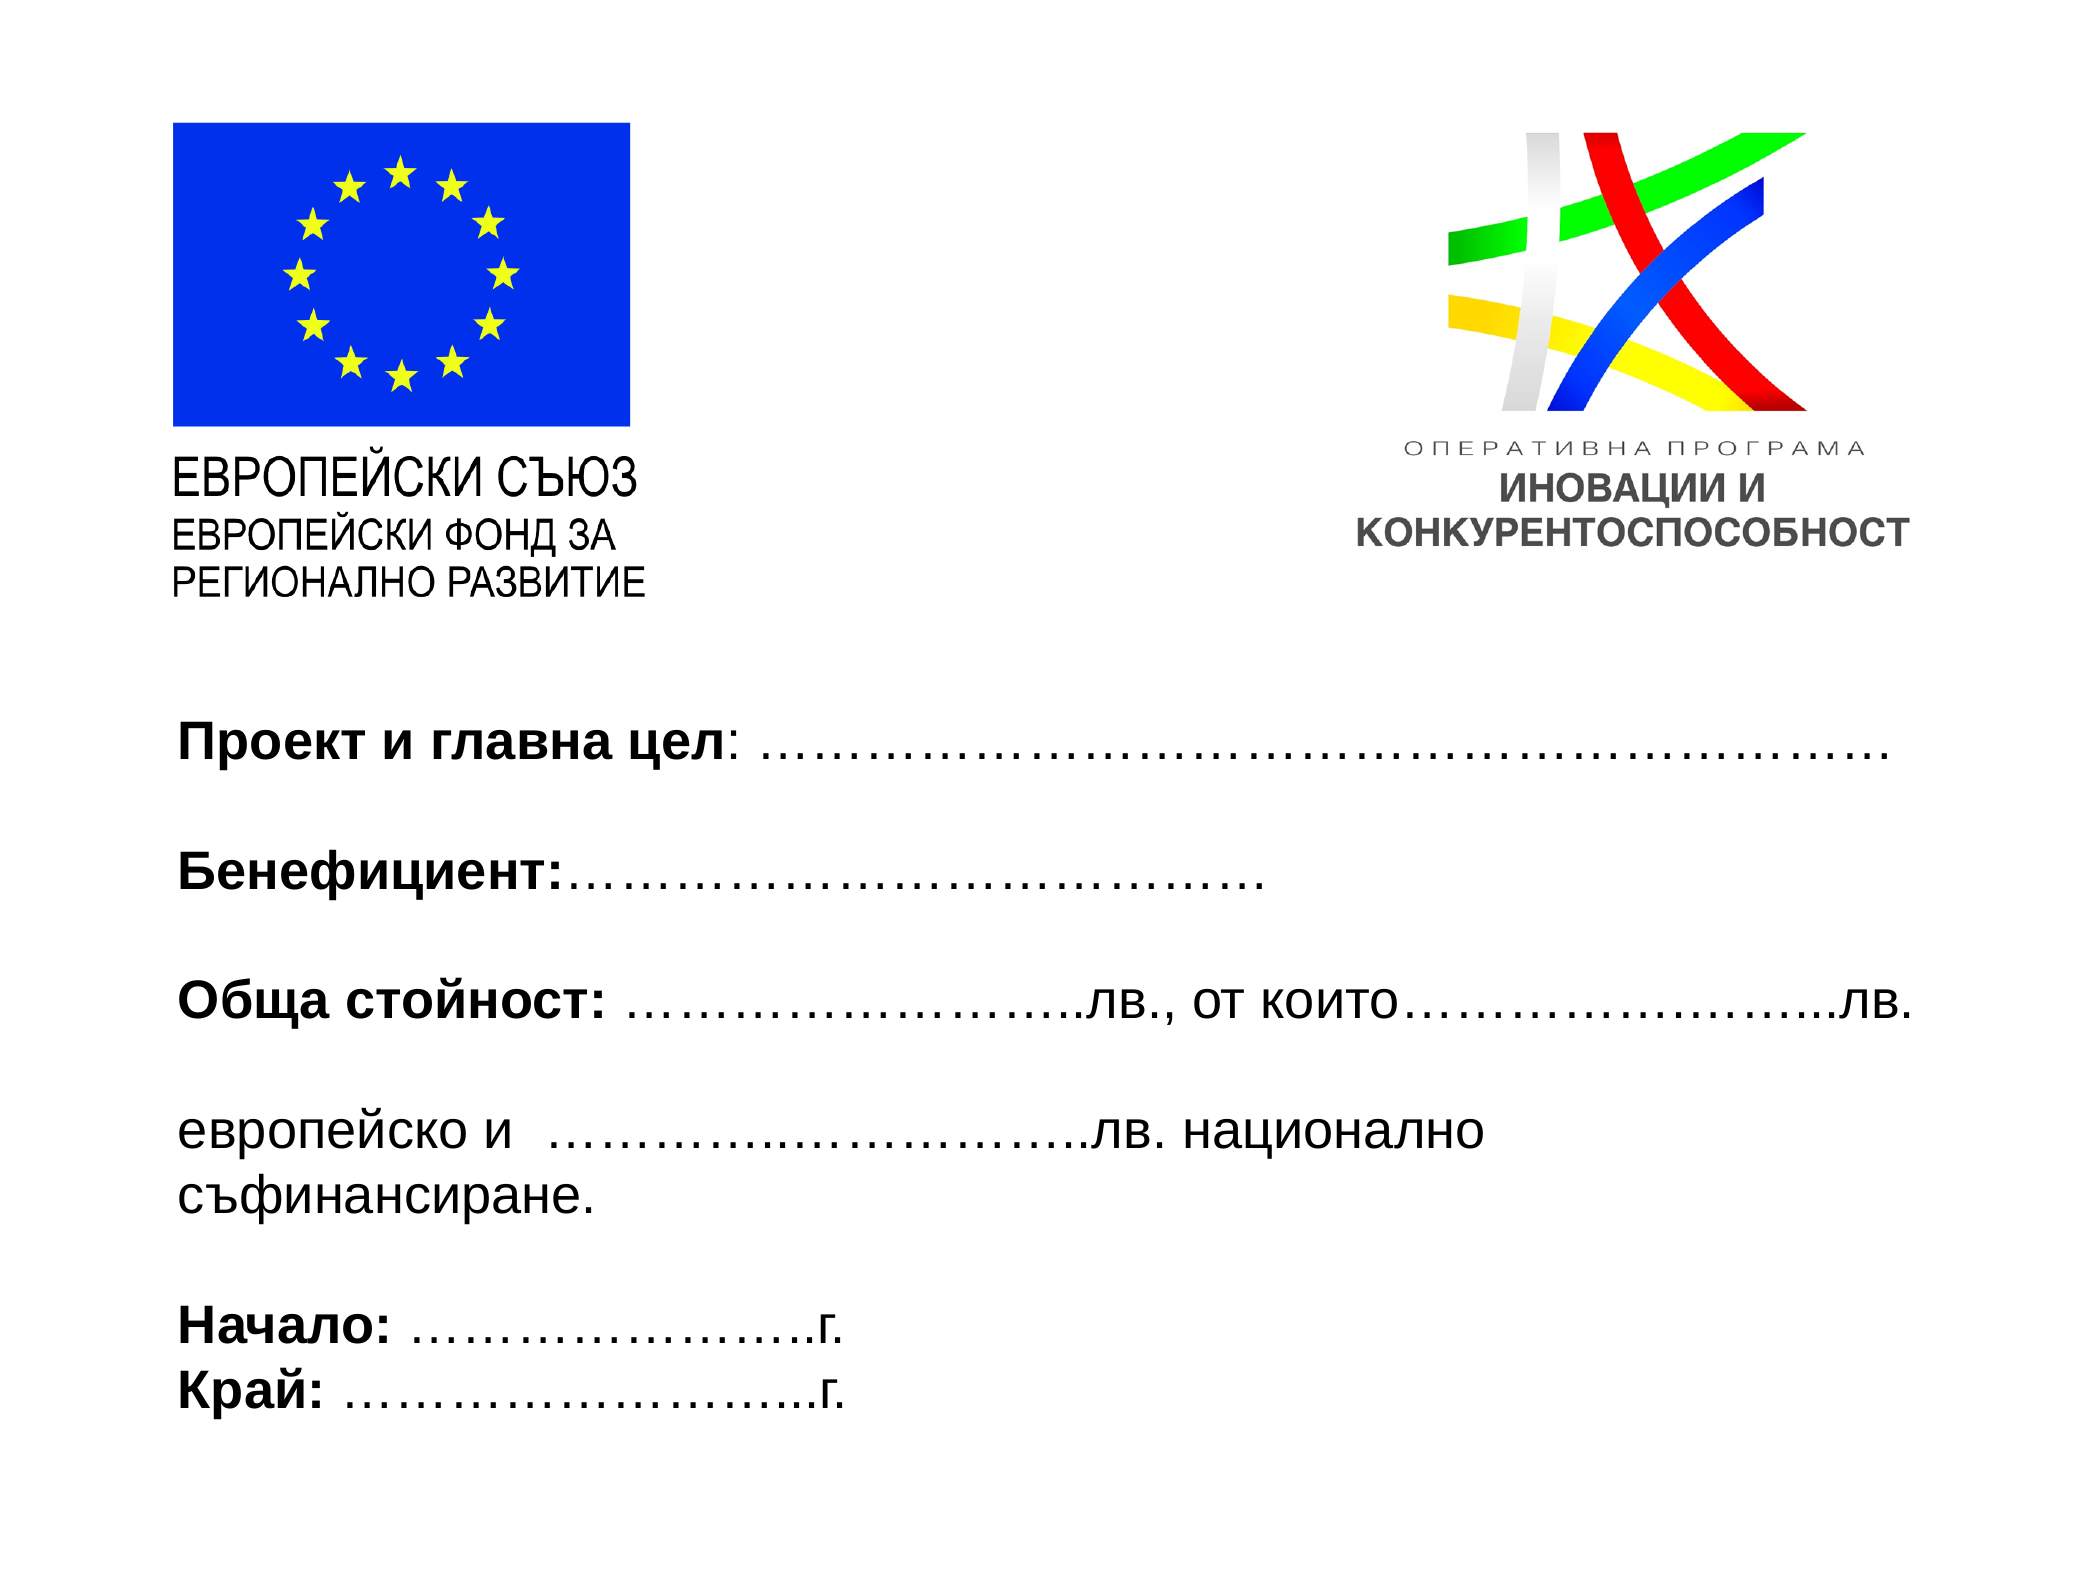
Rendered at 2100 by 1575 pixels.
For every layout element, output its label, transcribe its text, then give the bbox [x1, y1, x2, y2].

title Проект и главна цел: ……………………………………………………… Бенефициент:………………………………… Обща стойност: ……………………..лв., от които…………….……...лв. европейско и …………..……………..лв. национално съфинансиране. Начало: …………………..г. Край: ……………………...г. [156, 693, 1942, 1402]
picture [128, 92, 675, 672]
picture [1321, 59, 1922, 601]
